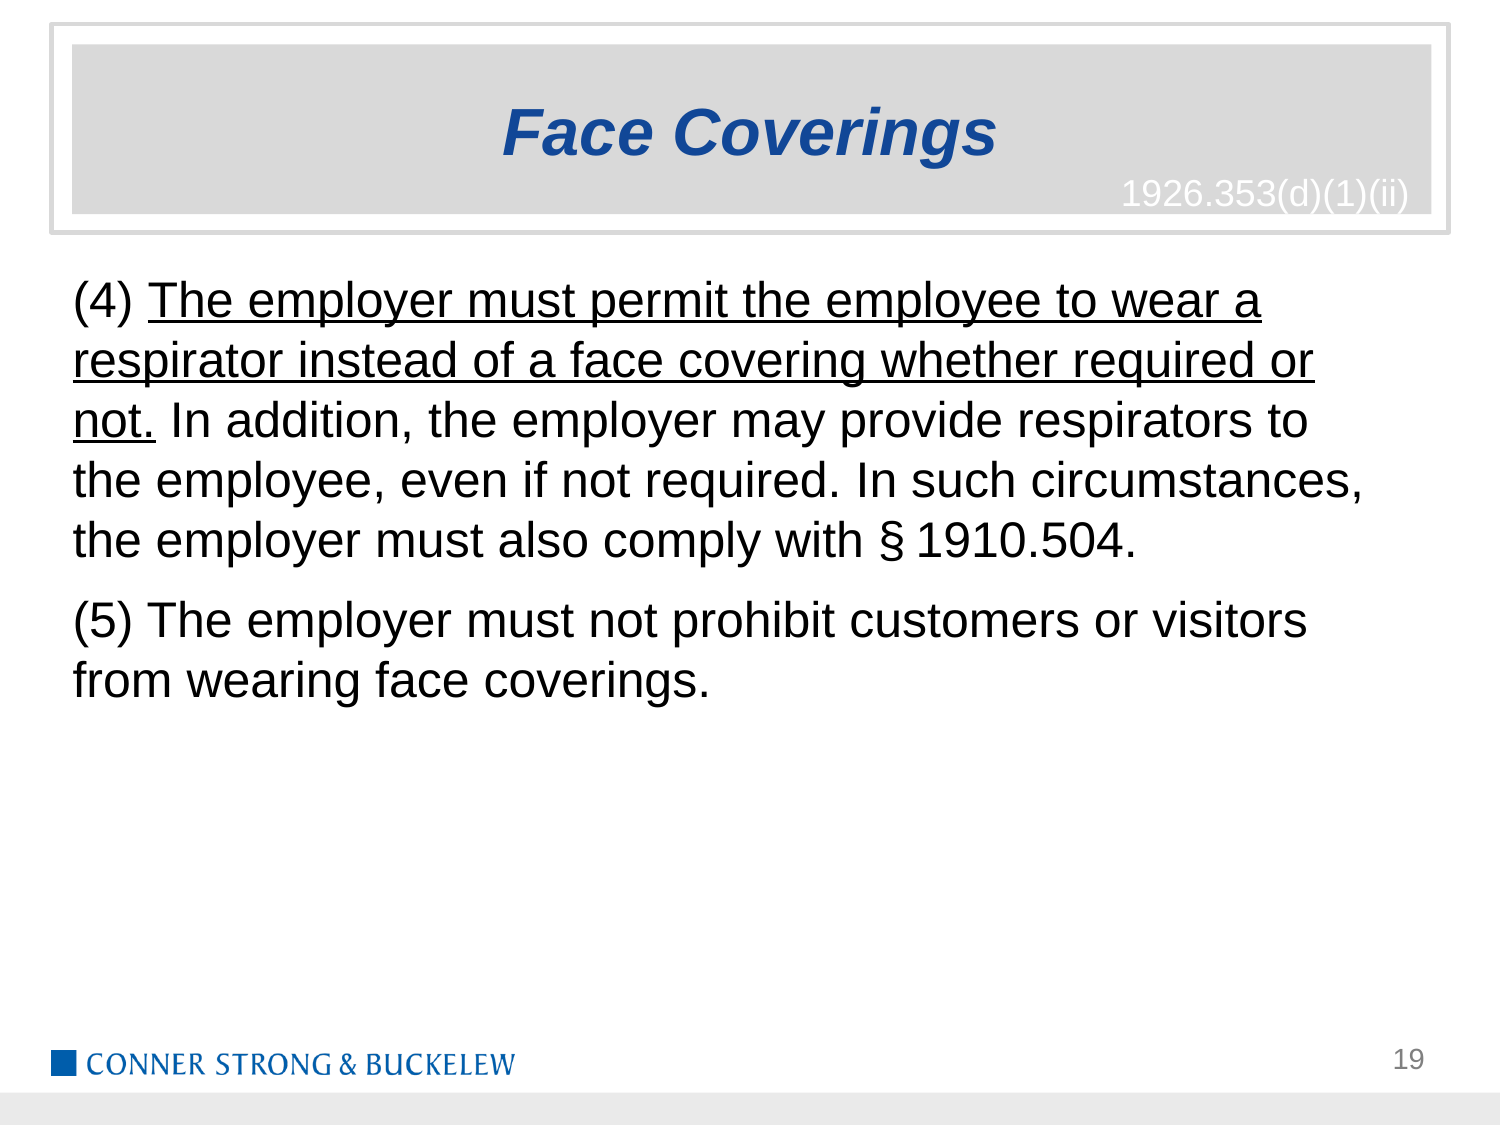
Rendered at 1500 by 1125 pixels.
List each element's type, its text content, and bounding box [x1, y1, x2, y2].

picture [51, 1050, 515, 1076]
text_box 1926.353(d)(1)(ii) [899, 161, 1425, 221]
title Face Coverings [71, 44, 1429, 215]
list (4) The employer must permit the employee to wear a respirator instead of a face covering whether required or not. In addition, the employer may provide respirators to the employee, even if not required. In such circumstances, the employer must also comply with § 1910.504. (5) The employer must not prohibit customers or visitors from wearing face coverings. [19, 259, 1401, 998]
